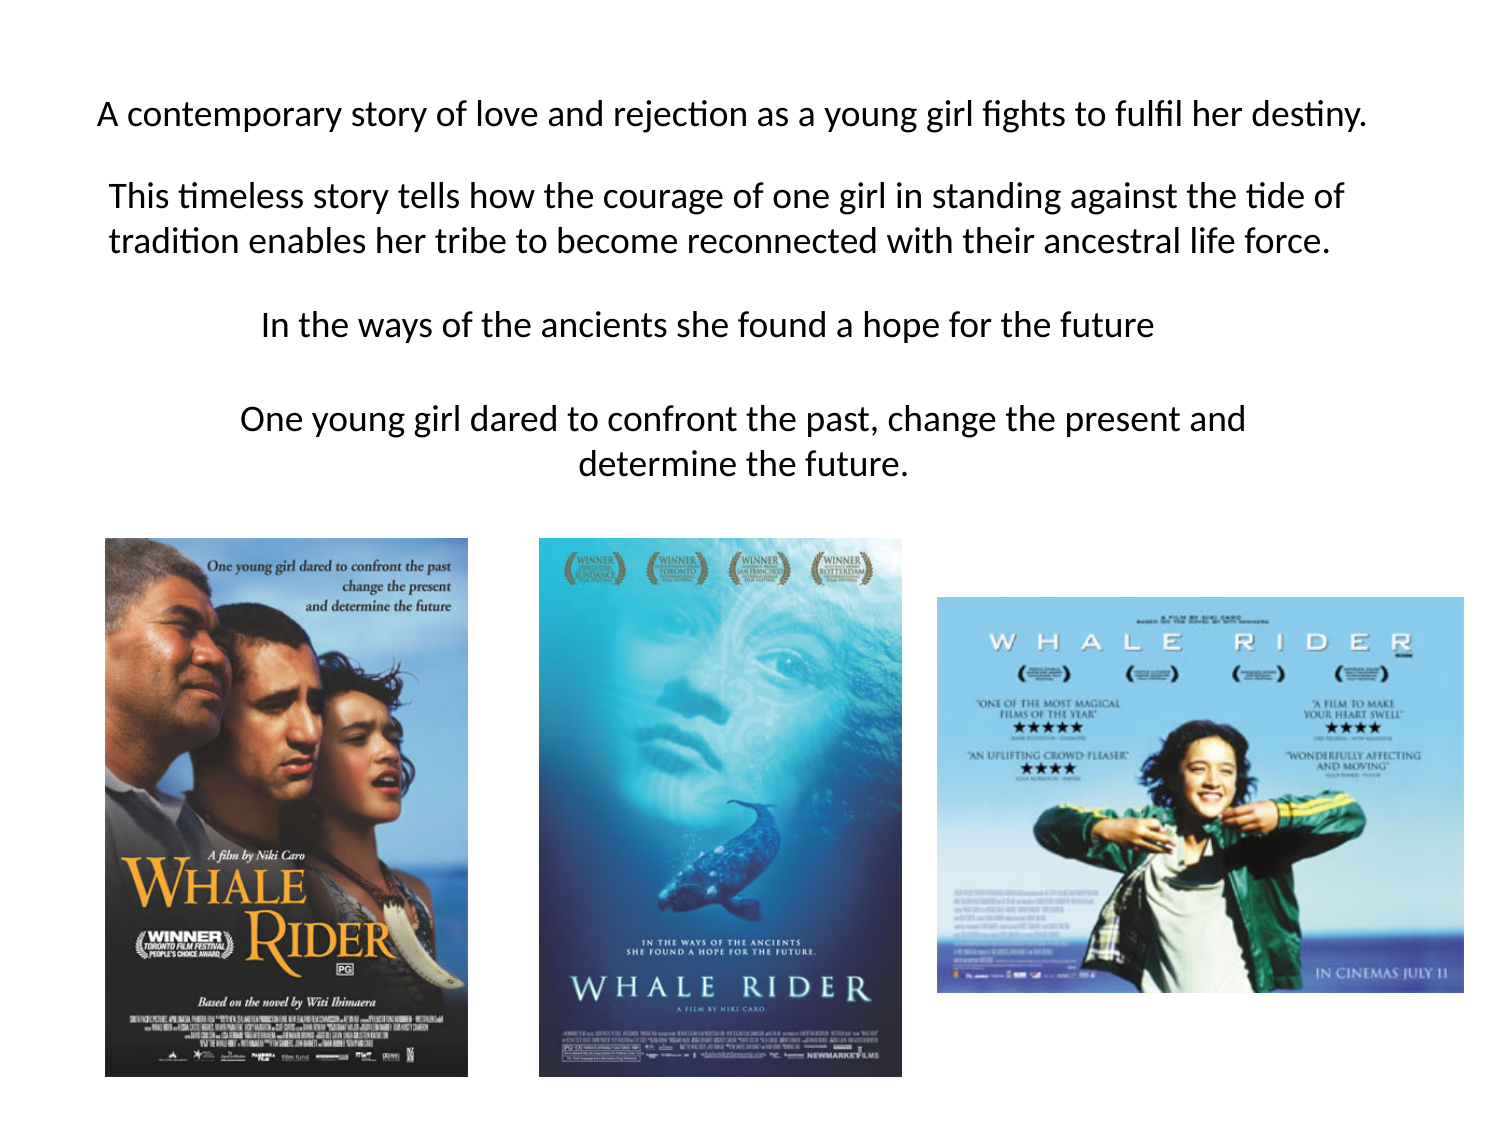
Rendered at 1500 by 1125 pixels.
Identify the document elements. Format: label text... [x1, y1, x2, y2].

text_box One young girl dared to confront the past, change the present and determine the future. [175, 386, 1313, 492]
text_box A contemporary story of love and rejection as a young girl fights to fulfil her destiny. [82, 81, 1395, 142]
picture [937, 597, 1465, 994]
text_box In the ways of the ancients she found a hope for the future [246, 292, 1254, 353]
picture [105, 538, 469, 1078]
text_box This timeless story tells how the courage of one girl in standing against the tide of tradition enables her tribe to become reconnected with their ancestral life force. [93, 163, 1407, 269]
picture [538, 538, 902, 1078]
